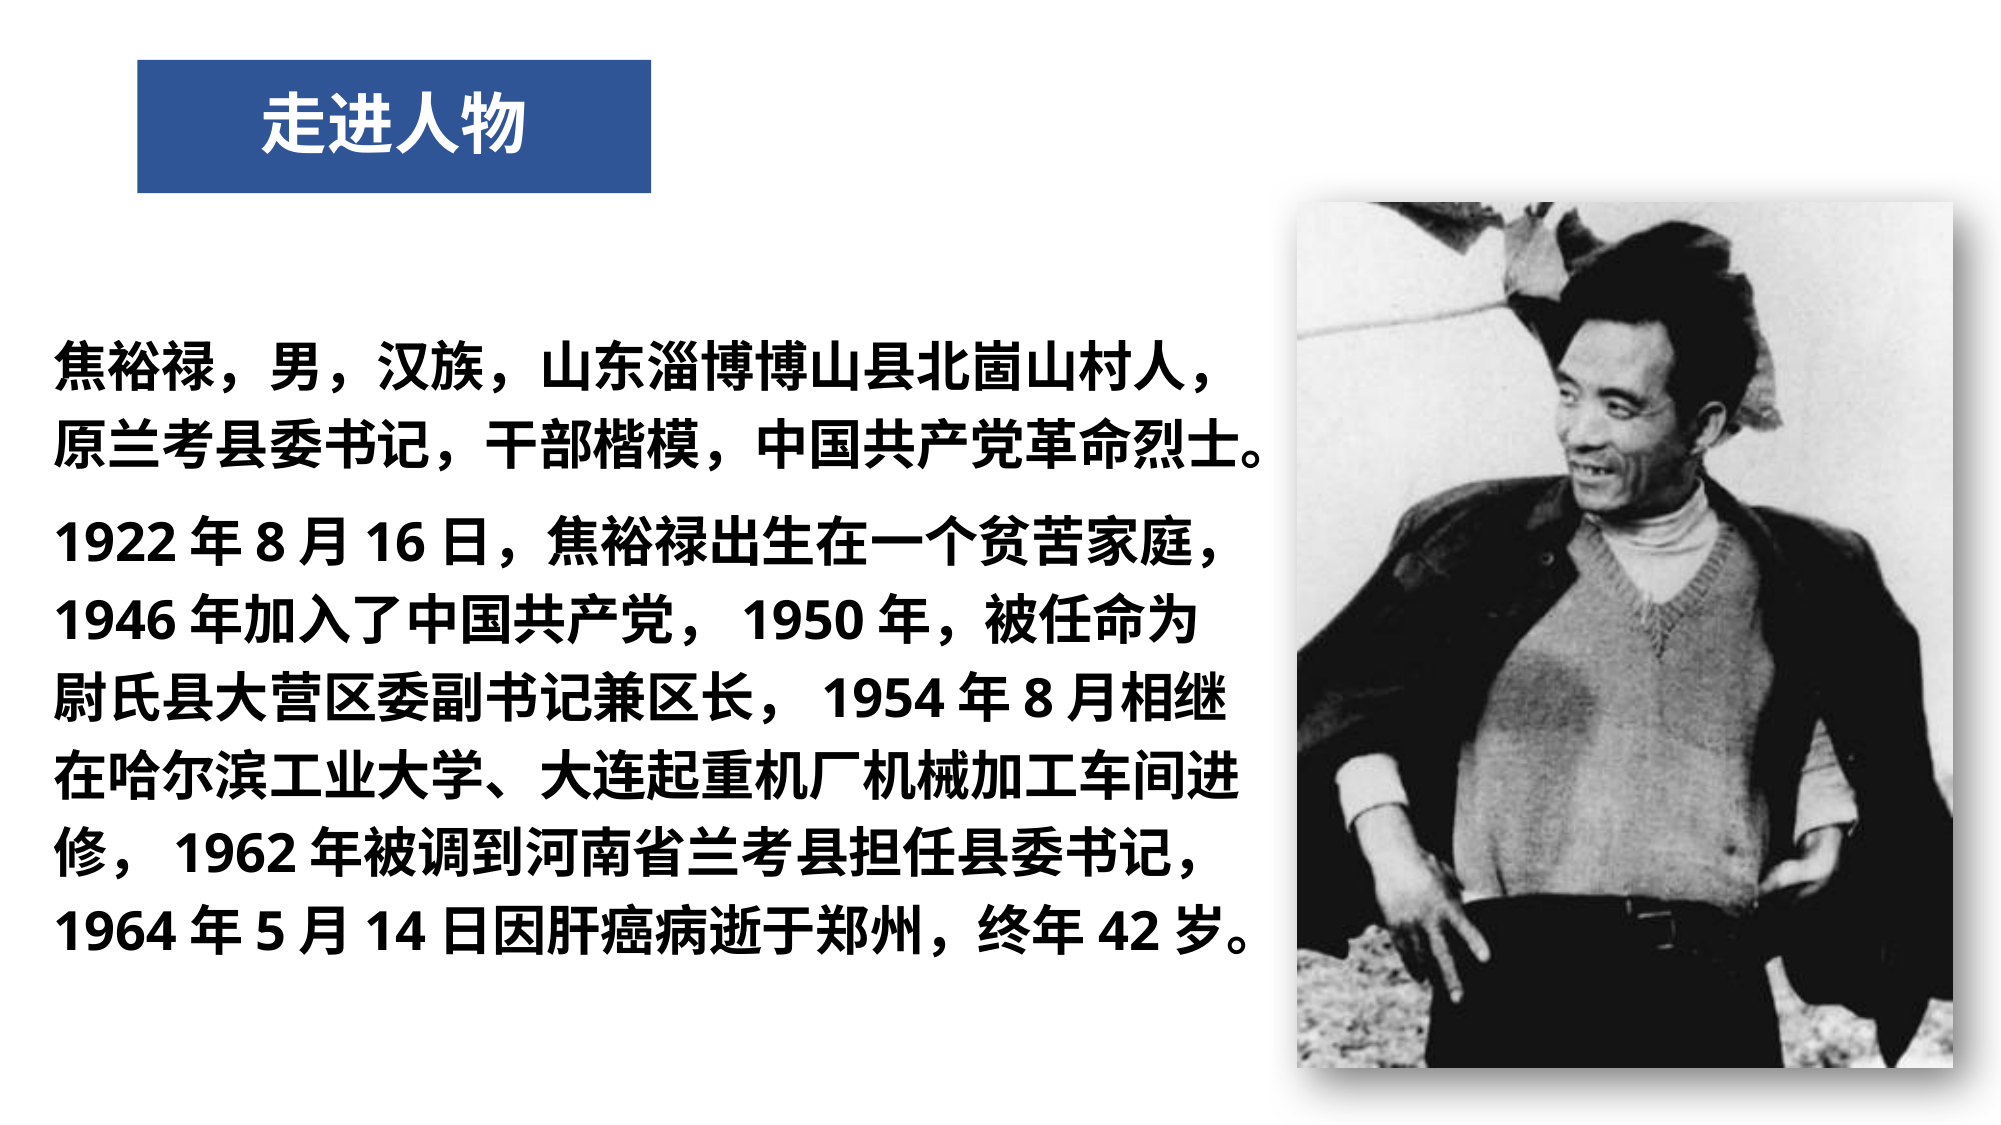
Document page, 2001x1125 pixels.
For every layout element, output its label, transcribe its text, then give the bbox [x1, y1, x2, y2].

list 焦裕禄，男，汉族，山东淄博博山县北崮山村人，原兰考县委书记，干部楷模，中国共产党革命烈士。 1922年8月16日，焦裕禄出生在一个贫苦家庭，1946年加入了中国共产党，1950年，被任命为尉氏县大营区委副书记兼区长，1954年8月相继在哈尔滨工业大学、大连起重机厂机械加工车间进修，1962年被调到河南省兰考县担任县委书记，1964年5月14日因肝癌病逝于郑州，终年42岁。 [38, 312, 1265, 1019]
picture [1297, 202, 1953, 1068]
title 走进人物 [137, 59, 652, 194]
